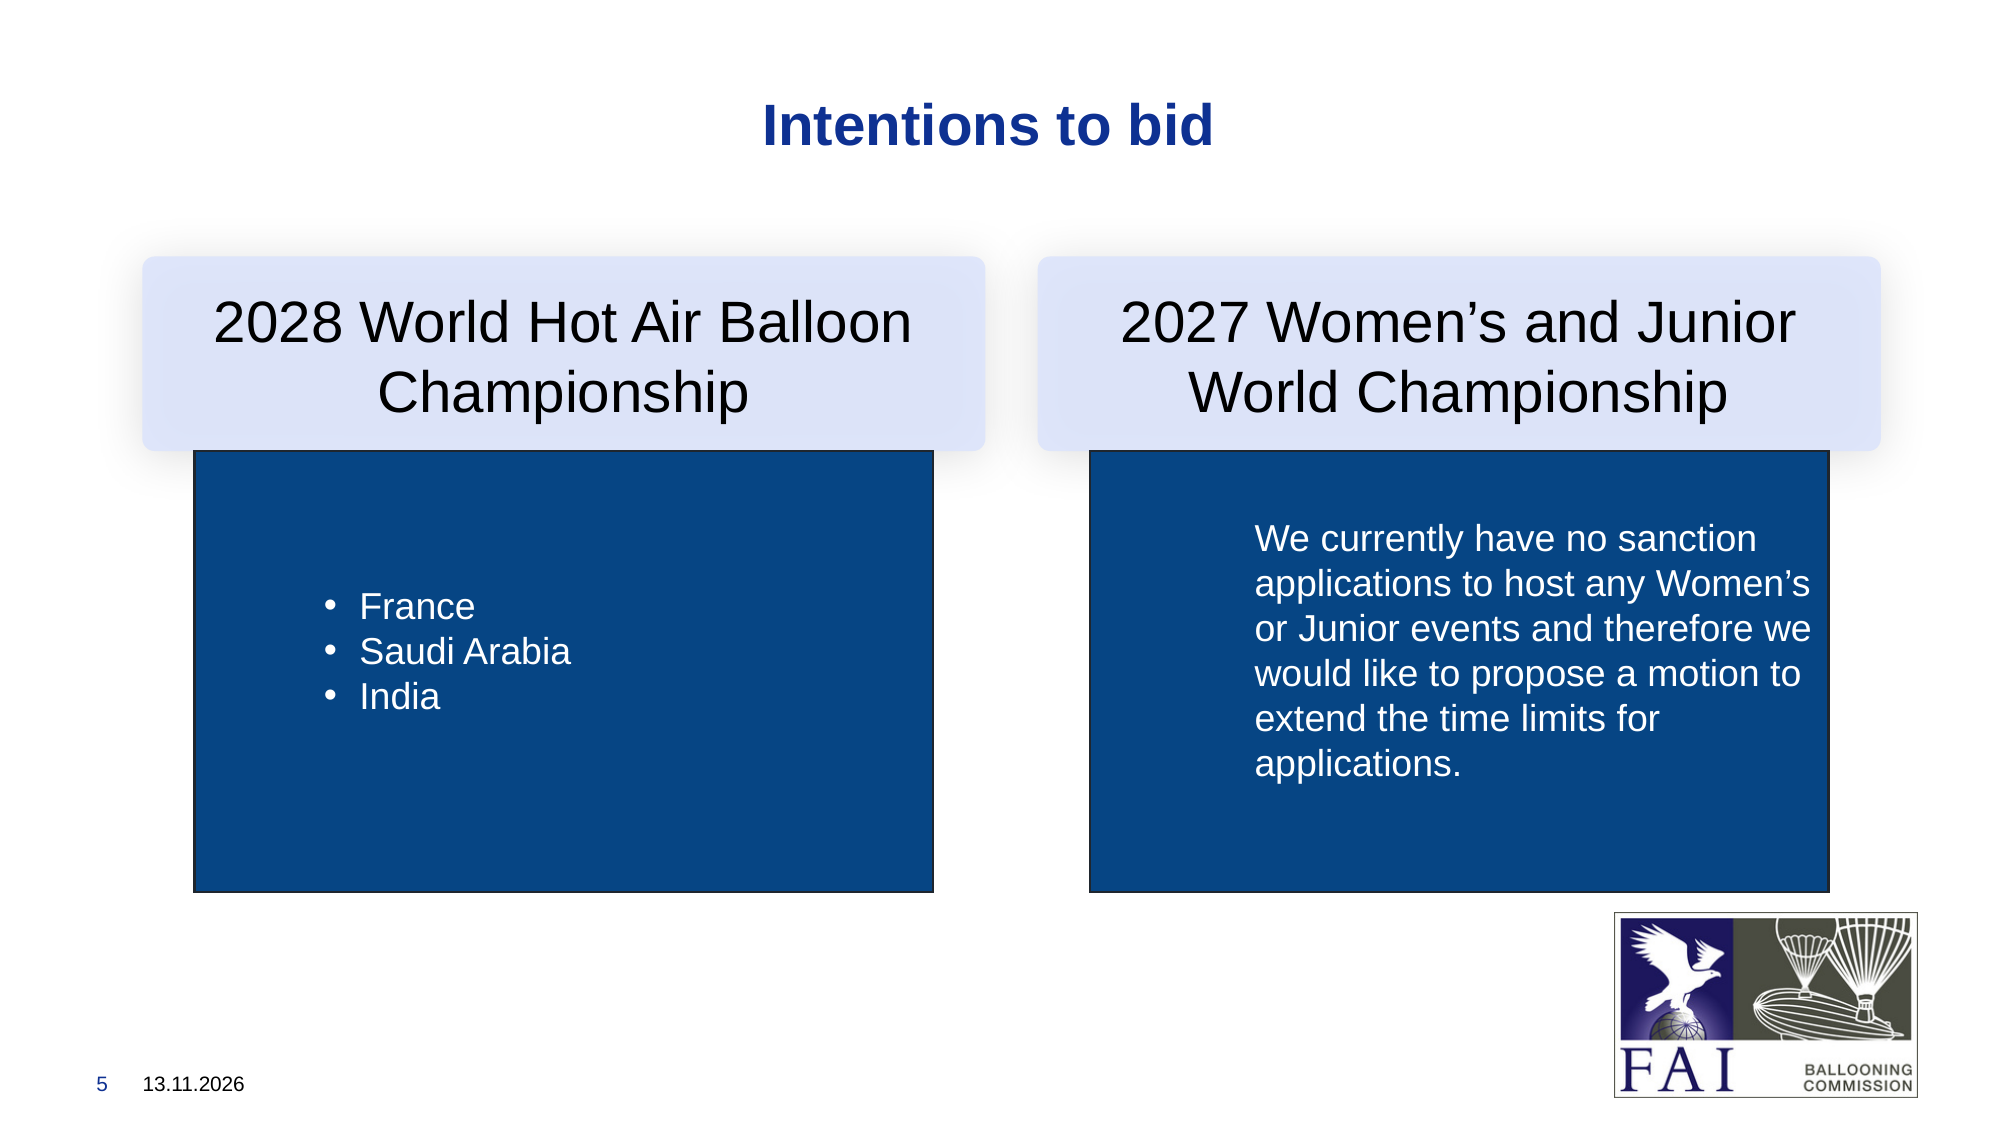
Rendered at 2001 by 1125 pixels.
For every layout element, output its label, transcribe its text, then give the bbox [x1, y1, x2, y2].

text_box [1037, 256, 1881, 893]
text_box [142, 256, 986, 893]
picture [1614, 912, 1918, 1098]
title Intentions to bid [96, 72, 1881, 159]
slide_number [143, 1070, 256, 1125]
slide_number 5 [96, 1070, 143, 1125]
